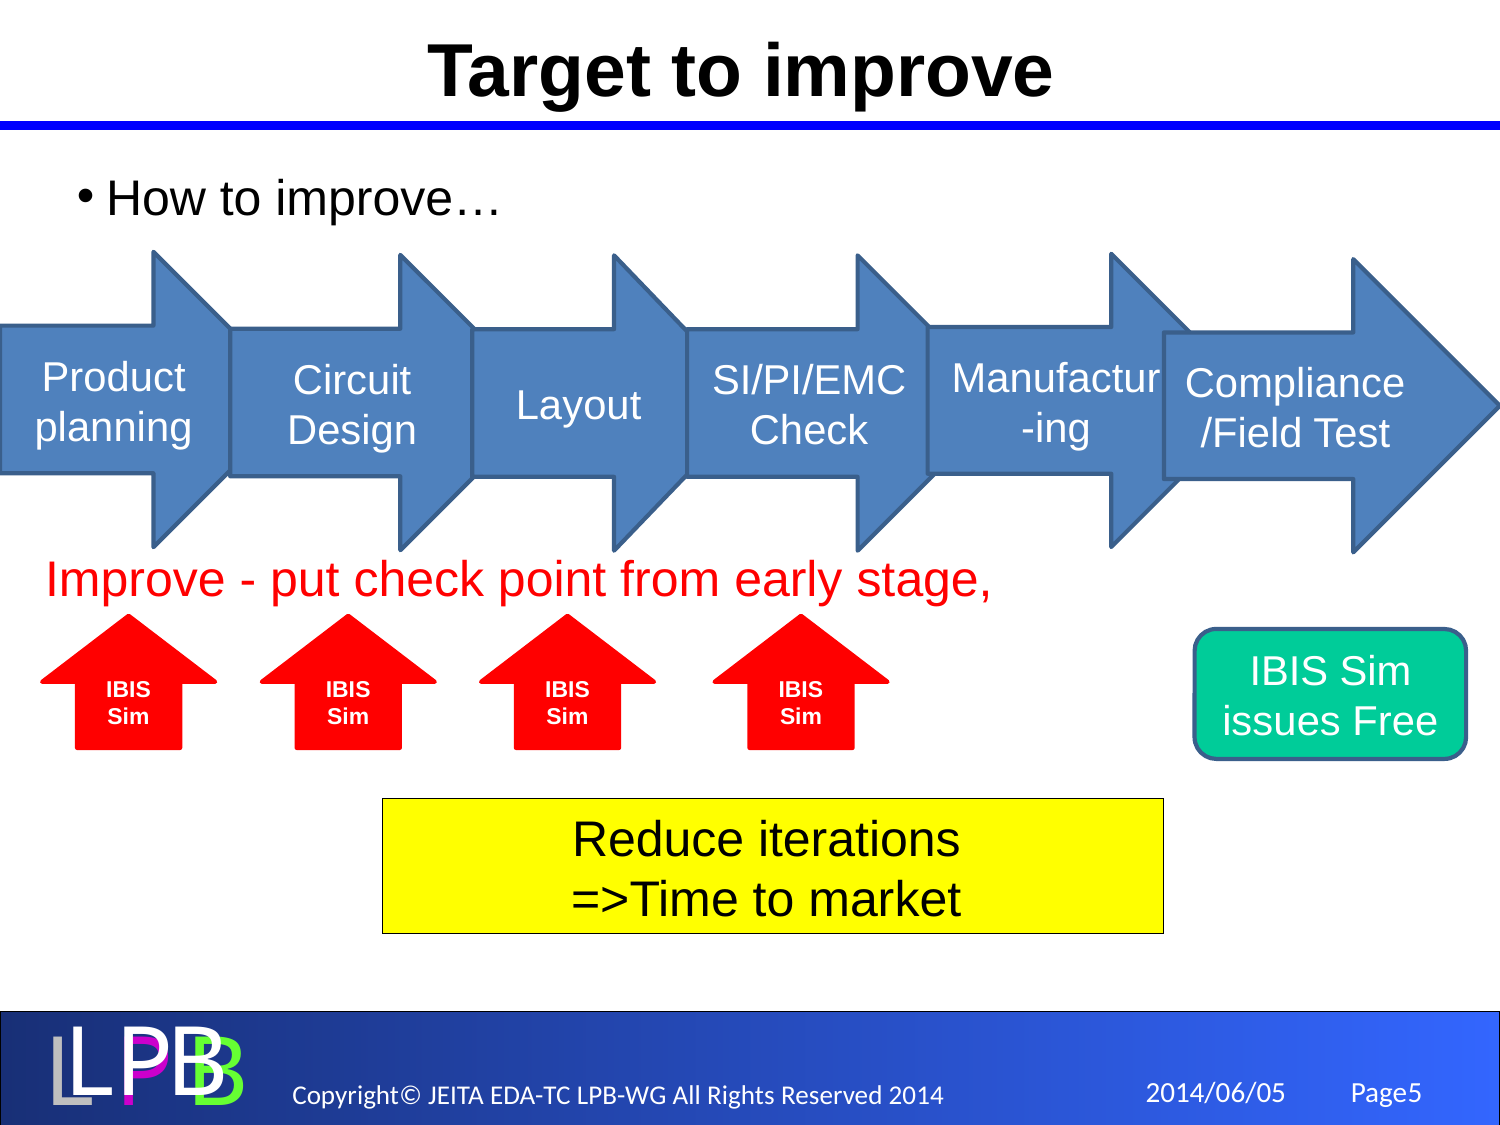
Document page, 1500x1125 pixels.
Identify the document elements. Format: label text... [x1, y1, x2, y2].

text_box IBIS Sim issues Free [1192, 626, 1469, 762]
text_box IBIS Sim [40, 614, 218, 751]
list How to improve… [61, 158, 1412, 291]
text_box IBIS Sim [479, 614, 657, 751]
text_box Product planning [0, 249, 231, 550]
text_box Circuit Design [228, 252, 476, 553]
text_box IBIS Sim [259, 614, 437, 751]
title Target to improve [80, 19, 1424, 114]
text_box Manufactur -ing [925, 251, 1191, 549]
text_box Compliance /Field Test [1161, 257, 1500, 555]
text_box IBIS Sim [712, 614, 890, 751]
text_box SI/PI/EMC Check [685, 253, 936, 553]
text_box Improve - put check point from early stage, [30, 538, 1117, 614]
text_box Reduce iterations =>Time to market [382, 798, 1164, 934]
text_box Layout [470, 253, 686, 553]
